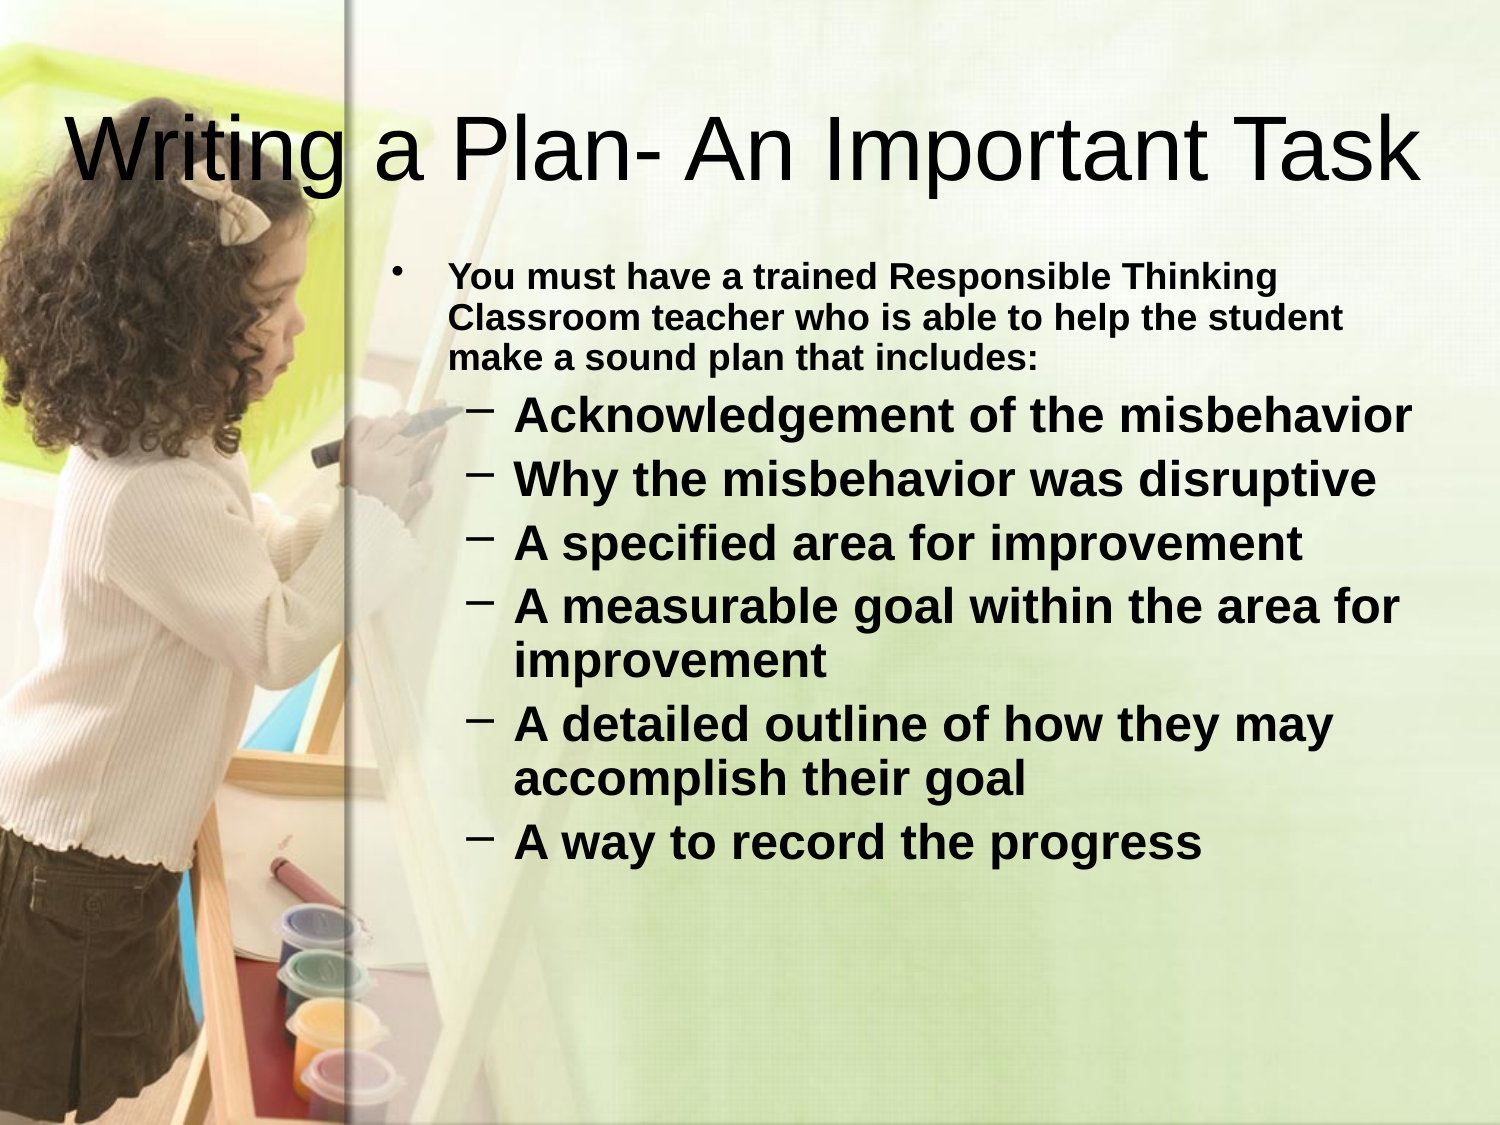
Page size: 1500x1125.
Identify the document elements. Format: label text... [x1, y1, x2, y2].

picture [0, 0, 1500, 1125]
list You must have a trained Responsible Thinking Classroom teacher who is able to help the student make a sound plan that includes: Acknowledgement of the misbehavior Why the misbehavior was disruptive A specified area for improvement A measurable goal within the area for improvement A detailed outline of how they may accomplish their goal A way to record the progress [376, 249, 1460, 926]
title Writing a Plan- An Important Task [0, 28, 1463, 260]
